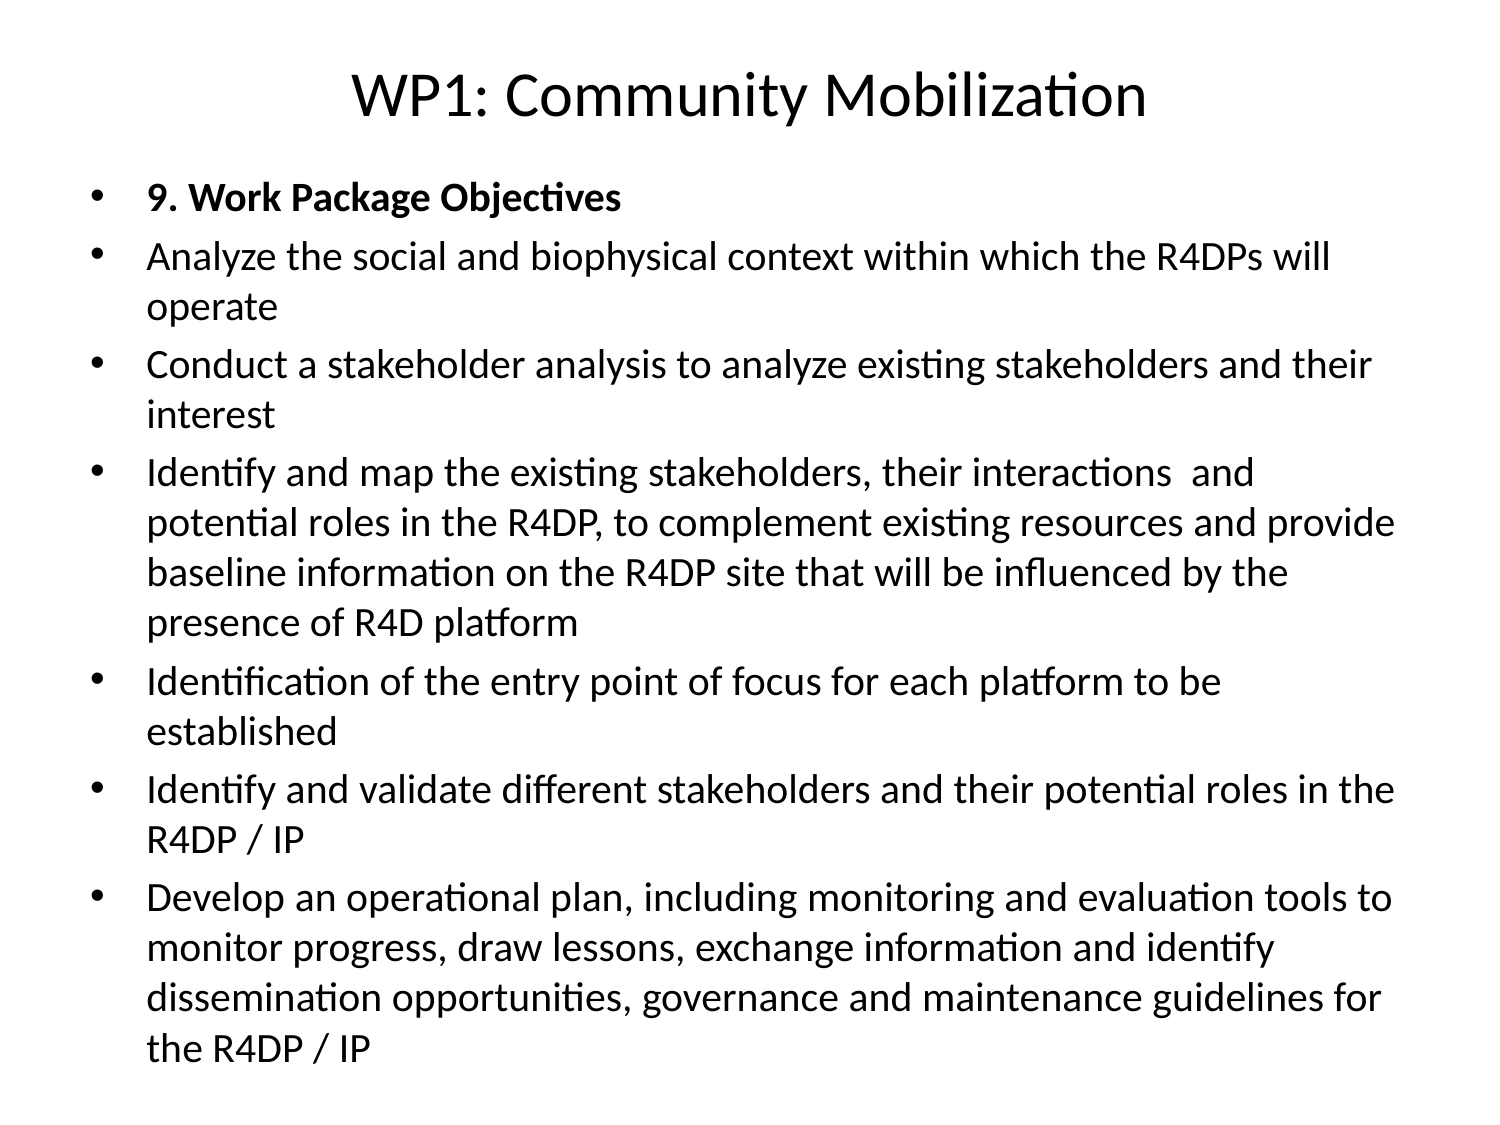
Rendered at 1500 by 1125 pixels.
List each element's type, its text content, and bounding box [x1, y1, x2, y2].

title WP1: Community Mobilization [75, 45, 1425, 138]
list 9. Work Package Objectives Analyze the social and biophysical context within which the R4DPs will operate Conduct a stakeholder analysis to analyze existing stakeholders and their interest Identify and map the existing stakeholders, their interactions and potential roles in the R4DP, to complement existing resources and provide baseline information on the R4DP site that will be influenced by the presence of R4D platform Identification of the entry point of focus for each platform to be established Identify and validate different stakeholders and their potential roles in the R4DP / IP Develop an operational plan, including monitoring and evaluation tools to monitor progress, draw lessons, exchange information and identify dissemination opportunities, governance and maintenance guidelines for the R4DP / IP [75, 162, 1425, 1005]
